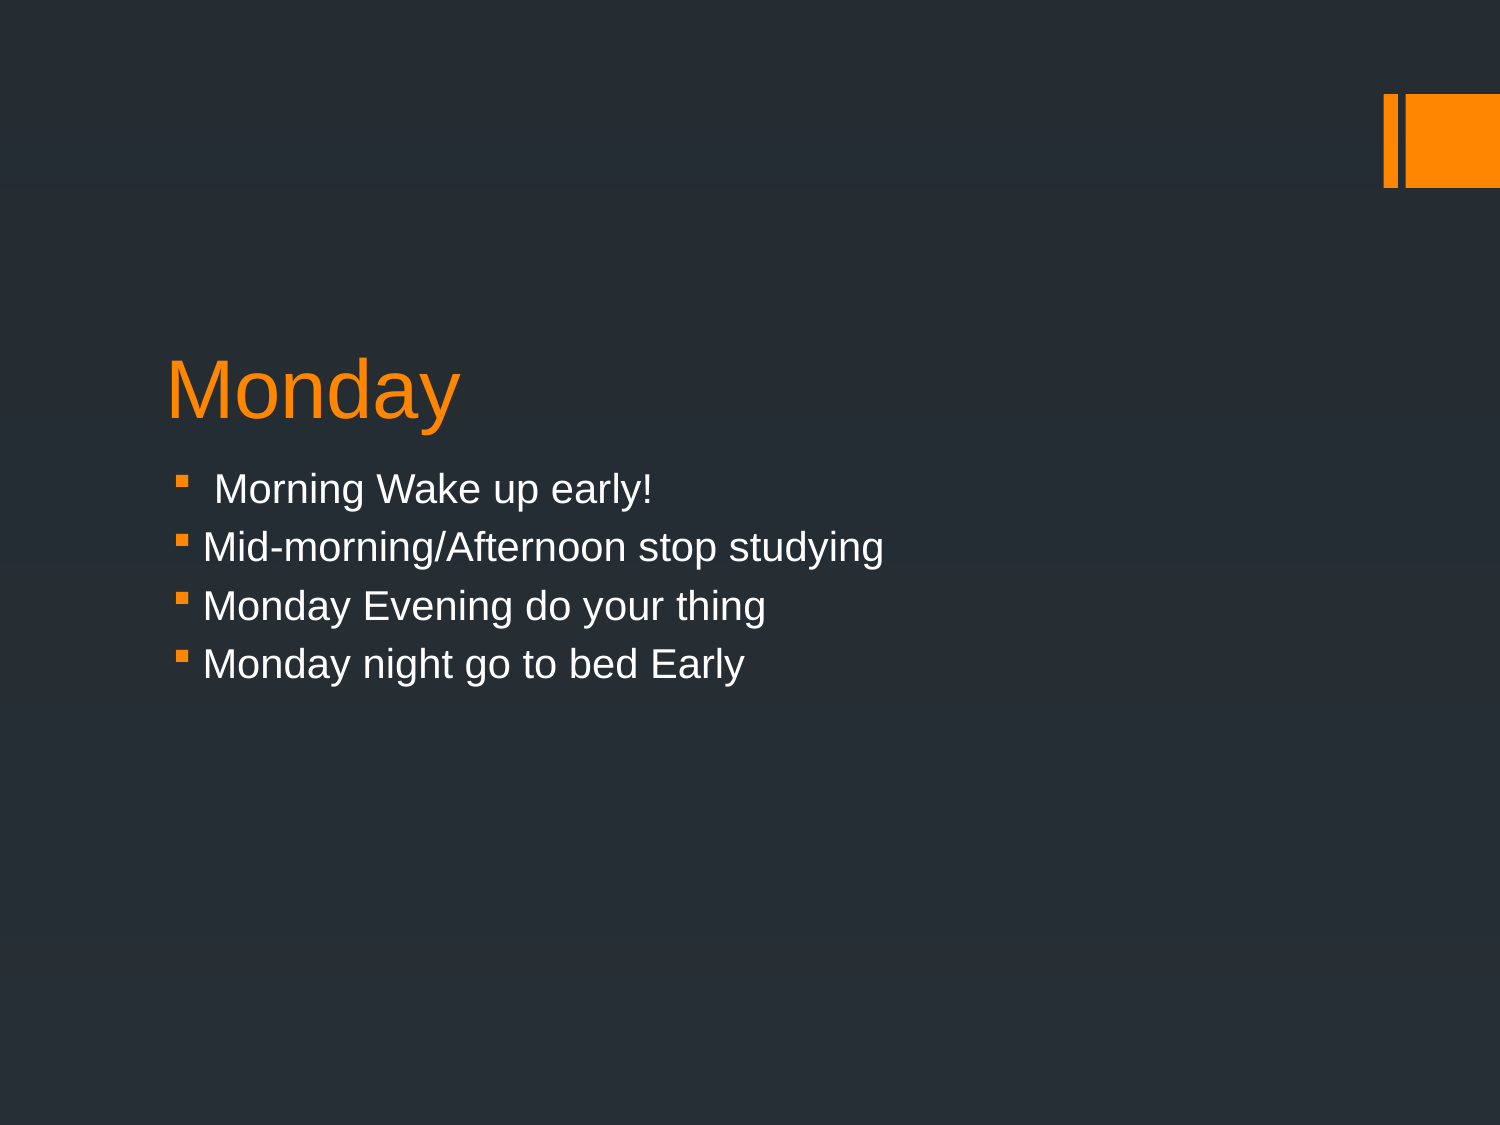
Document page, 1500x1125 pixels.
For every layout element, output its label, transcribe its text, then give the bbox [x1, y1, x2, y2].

title Monday [150, 253, 1350, 443]
list Morning Wake up early! Mid-morning/Afternoon stop studying Monday Evening do your thing Monday night go to bed Early [150, 454, 1350, 1035]
